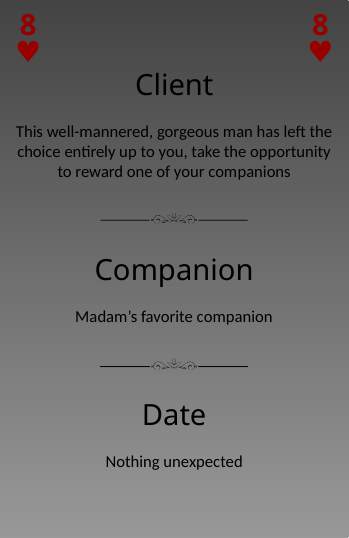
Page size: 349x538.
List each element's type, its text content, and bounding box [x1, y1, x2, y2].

text_box Client This well-mannered, gorgeous man has left the choice entirely up to you, take the opportunity to reward one of your companions Companion Madam’s favorite companion Date Nothing unexpected [0, 0, 349, 538]
picture [100, 326, 248, 401]
text_box 8 ♥ [0, 0, 57, 69]
picture [100, 180, 248, 255]
text_box 8 ♥ [292, 0, 349, 69]
